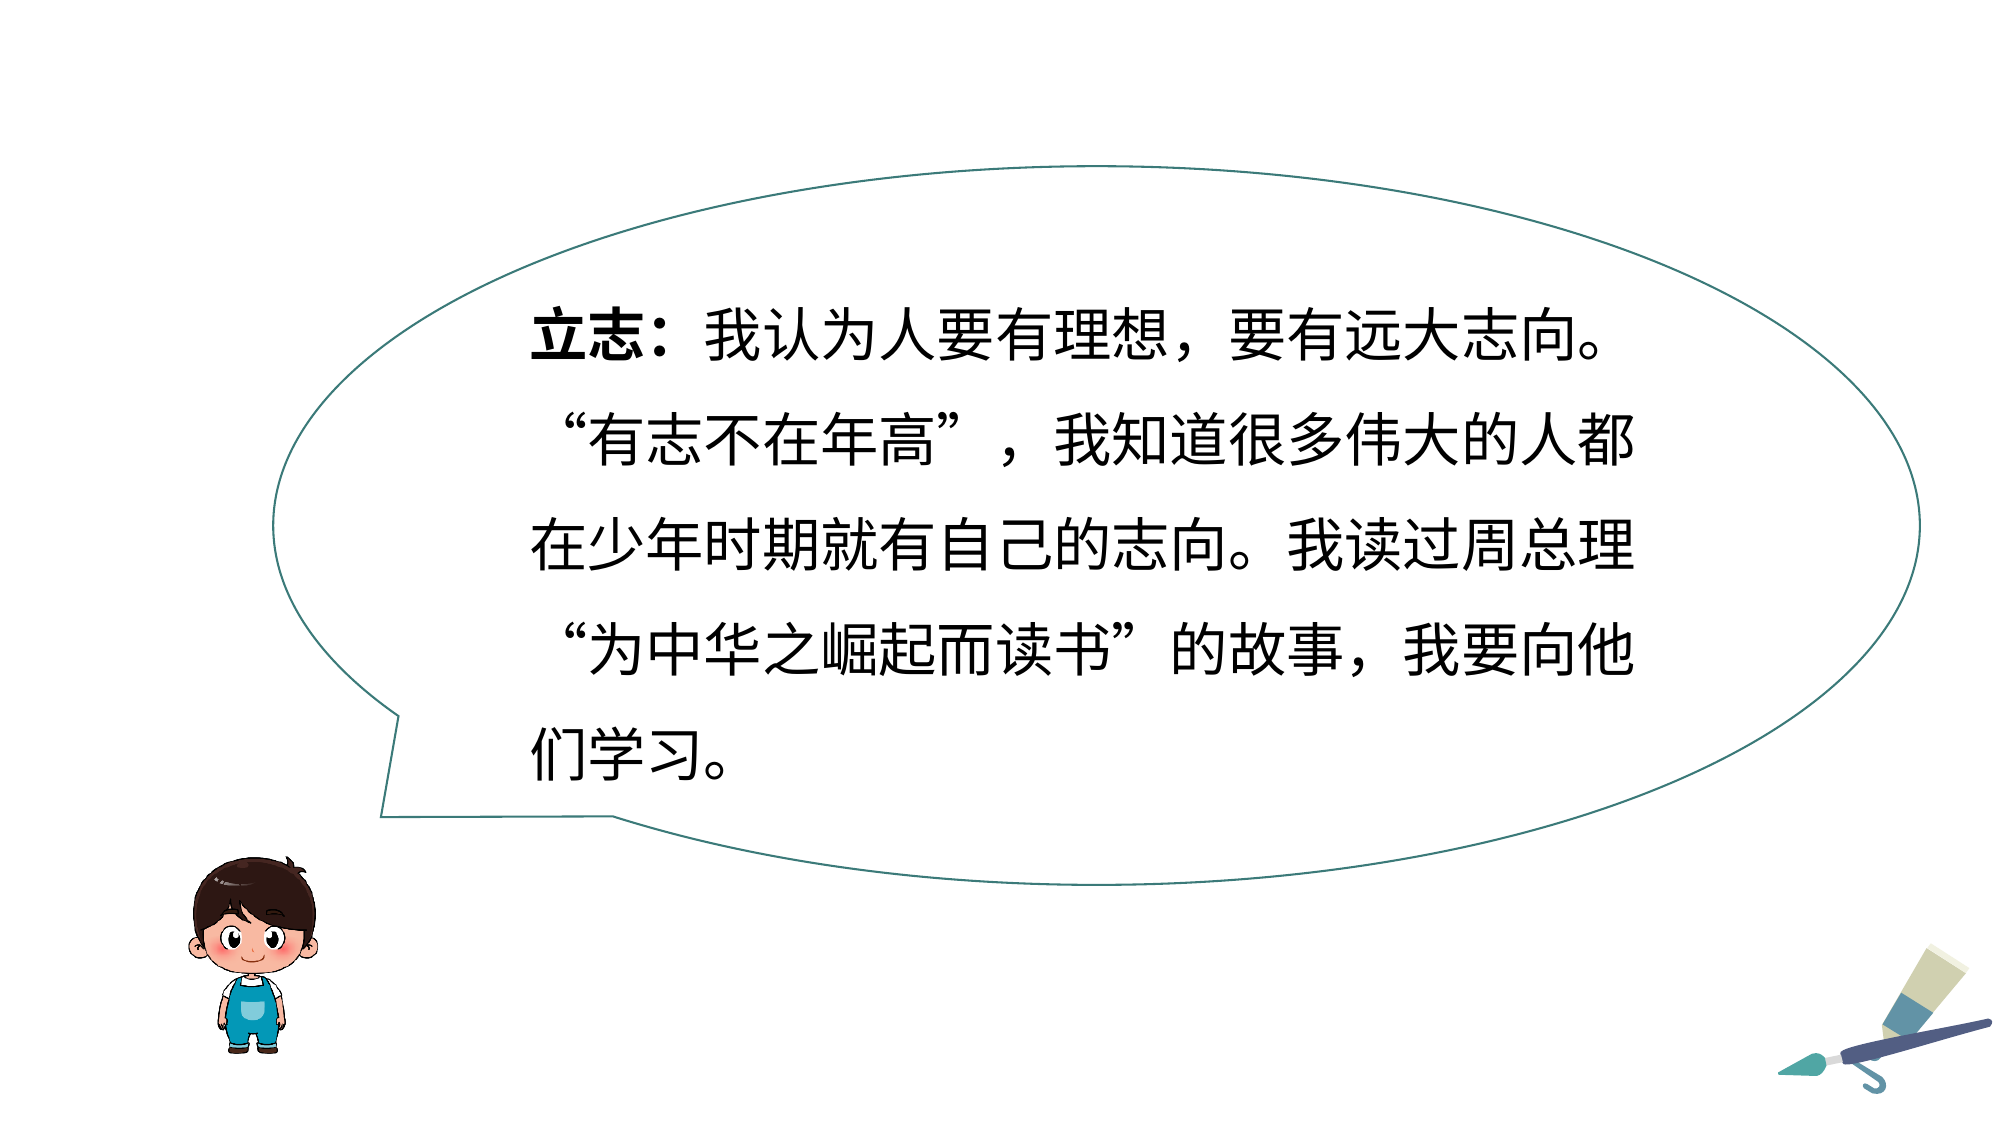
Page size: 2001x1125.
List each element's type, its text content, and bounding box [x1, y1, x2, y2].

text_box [1811, 945, 1974, 1125]
picture [161, 790, 340, 1097]
text_box 立志：我认为人要有理想，要有远大志向。“有志不在年高”，我知道很多伟大的人都在少年时期就有自己的志向。我读过周总理“为中华之崛起而读书”的故事，我要向他们学习。 [272, 165, 1921, 886]
